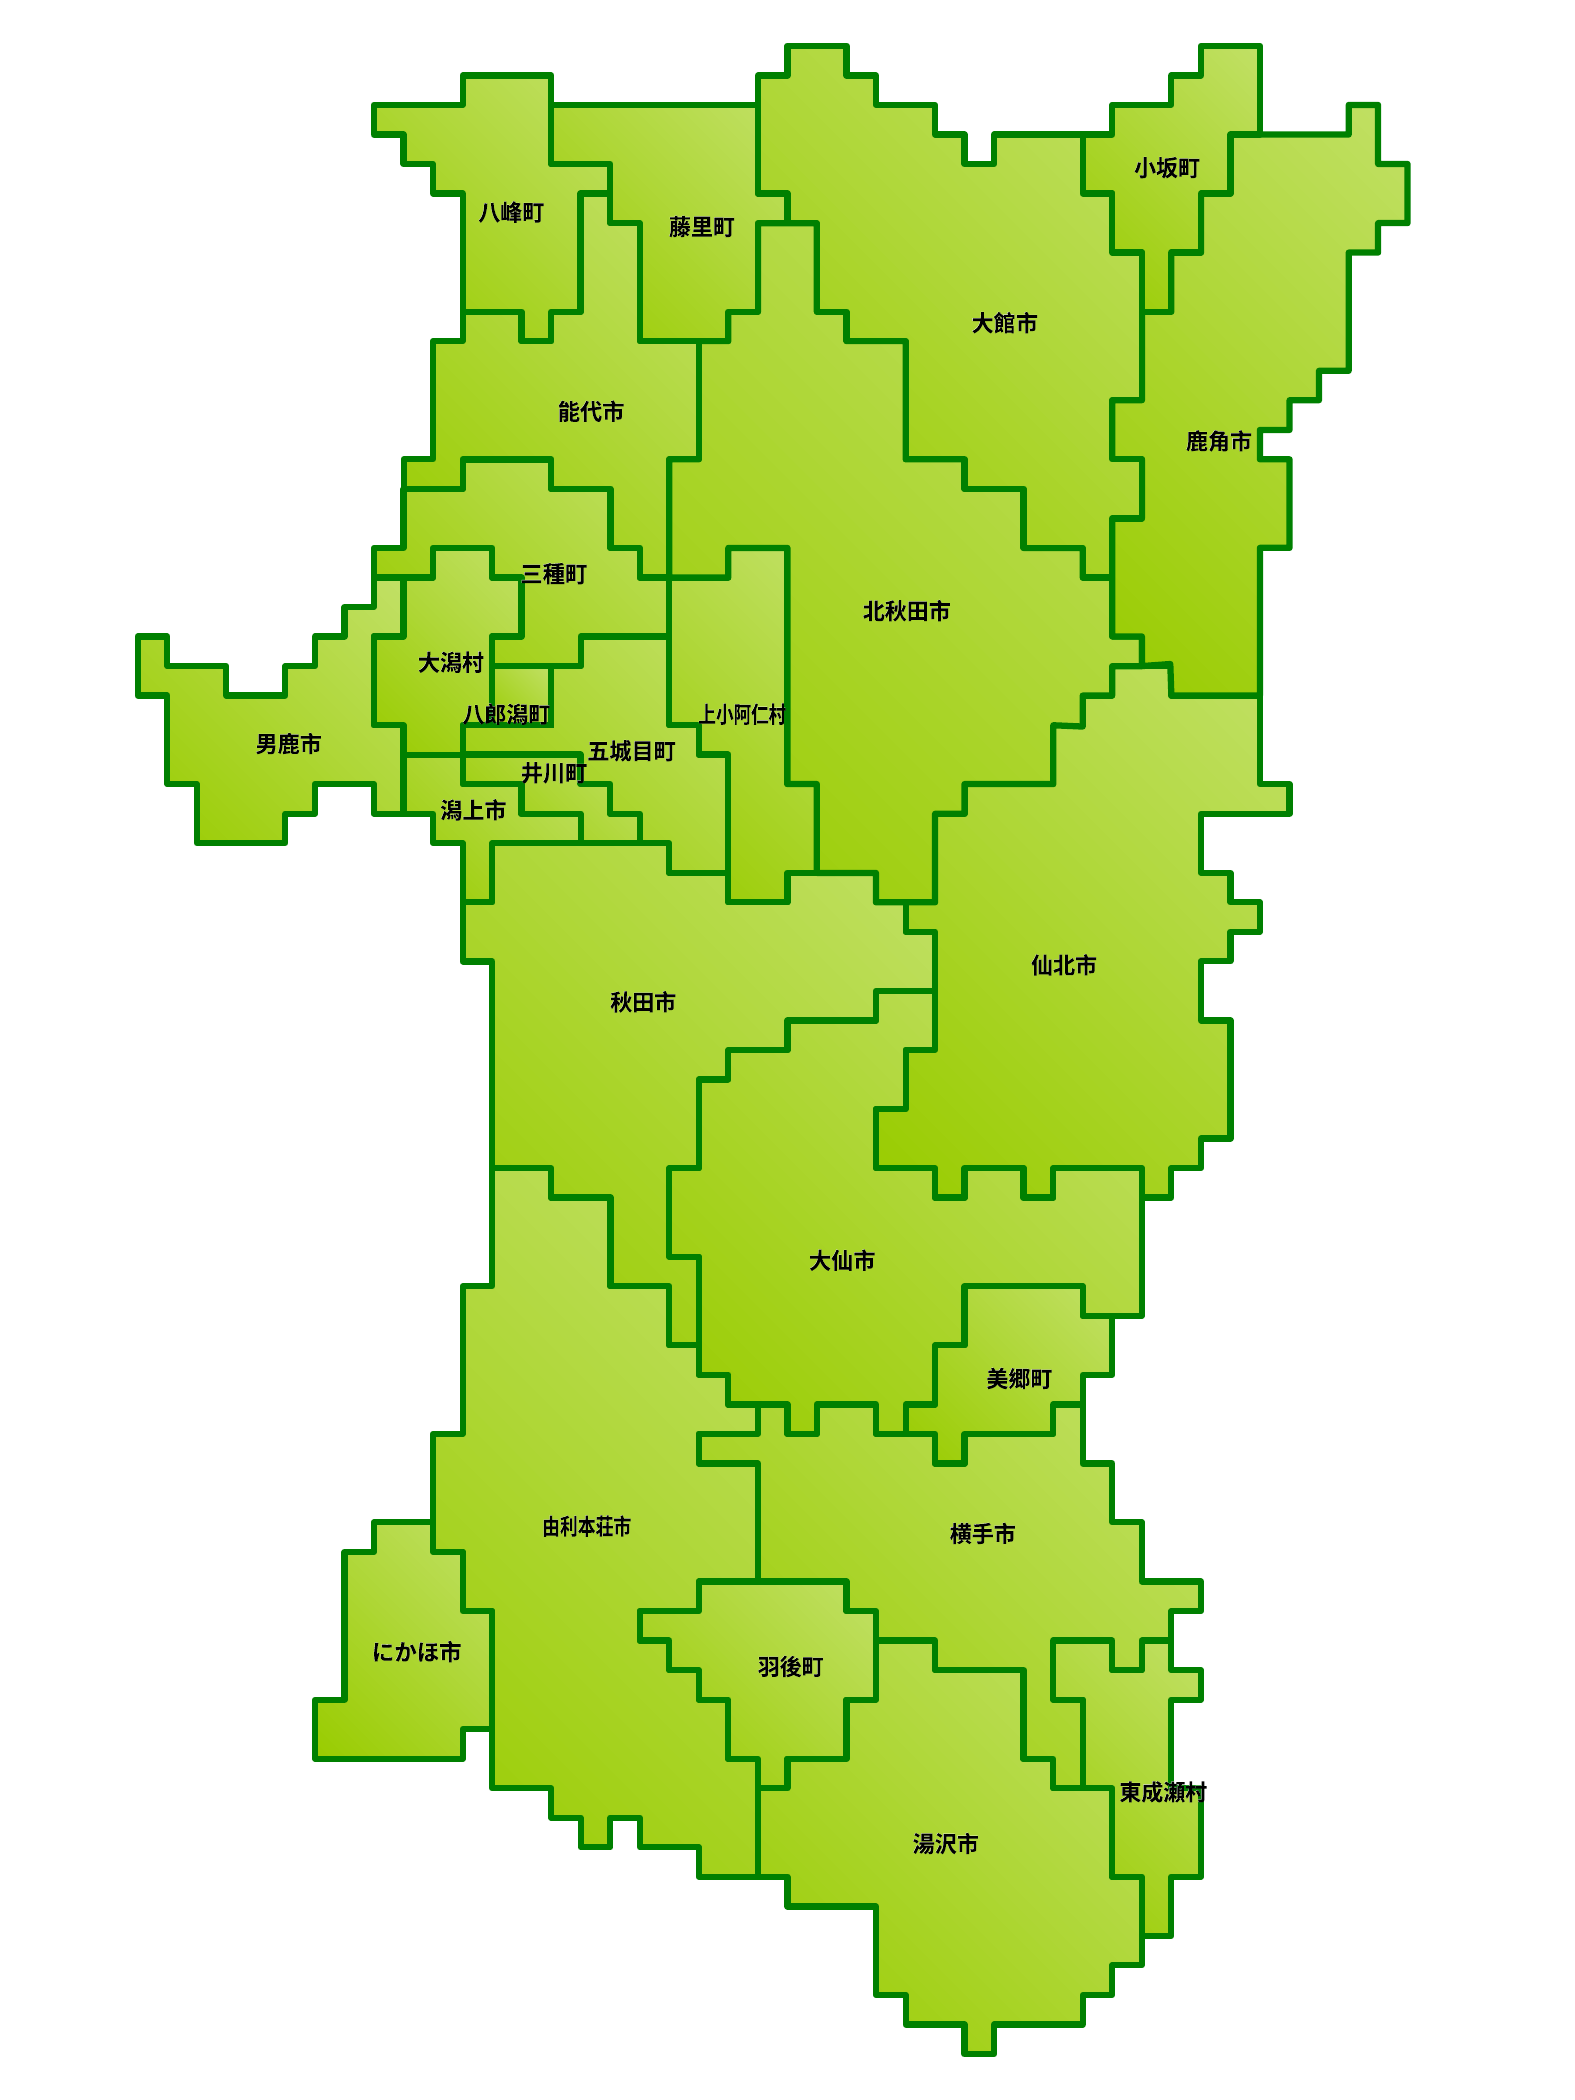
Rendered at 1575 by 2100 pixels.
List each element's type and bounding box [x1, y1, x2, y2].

text_box [1185, 429, 1252, 452]
text_box [862, 599, 951, 622]
text_box [558, 399, 624, 423]
text_box [462, 702, 550, 726]
text_box [521, 761, 587, 784]
text_box [543, 1514, 631, 1538]
text_box [255, 732, 322, 755]
text_box [1119, 1780, 1207, 1803]
text_box [610, 990, 676, 1013]
text_box [949, 1522, 1016, 1545]
text_box [418, 650, 484, 674]
text_box [1134, 156, 1200, 179]
text_box [668, 215, 735, 238]
text_box [912, 1832, 979, 1855]
text_box [373, 1640, 462, 1663]
text_box [971, 311, 1038, 334]
text_box [137, 45, 1408, 2055]
text_box [986, 1367, 1052, 1390]
text_box [698, 702, 787, 726]
text_box [757, 1655, 824, 1678]
text_box [1030, 953, 1097, 976]
text_box [809, 1248, 875, 1272]
text_box [588, 739, 676, 762]
text_box [440, 798, 506, 821]
text_box [521, 562, 587, 585]
text_box [478, 200, 544, 224]
